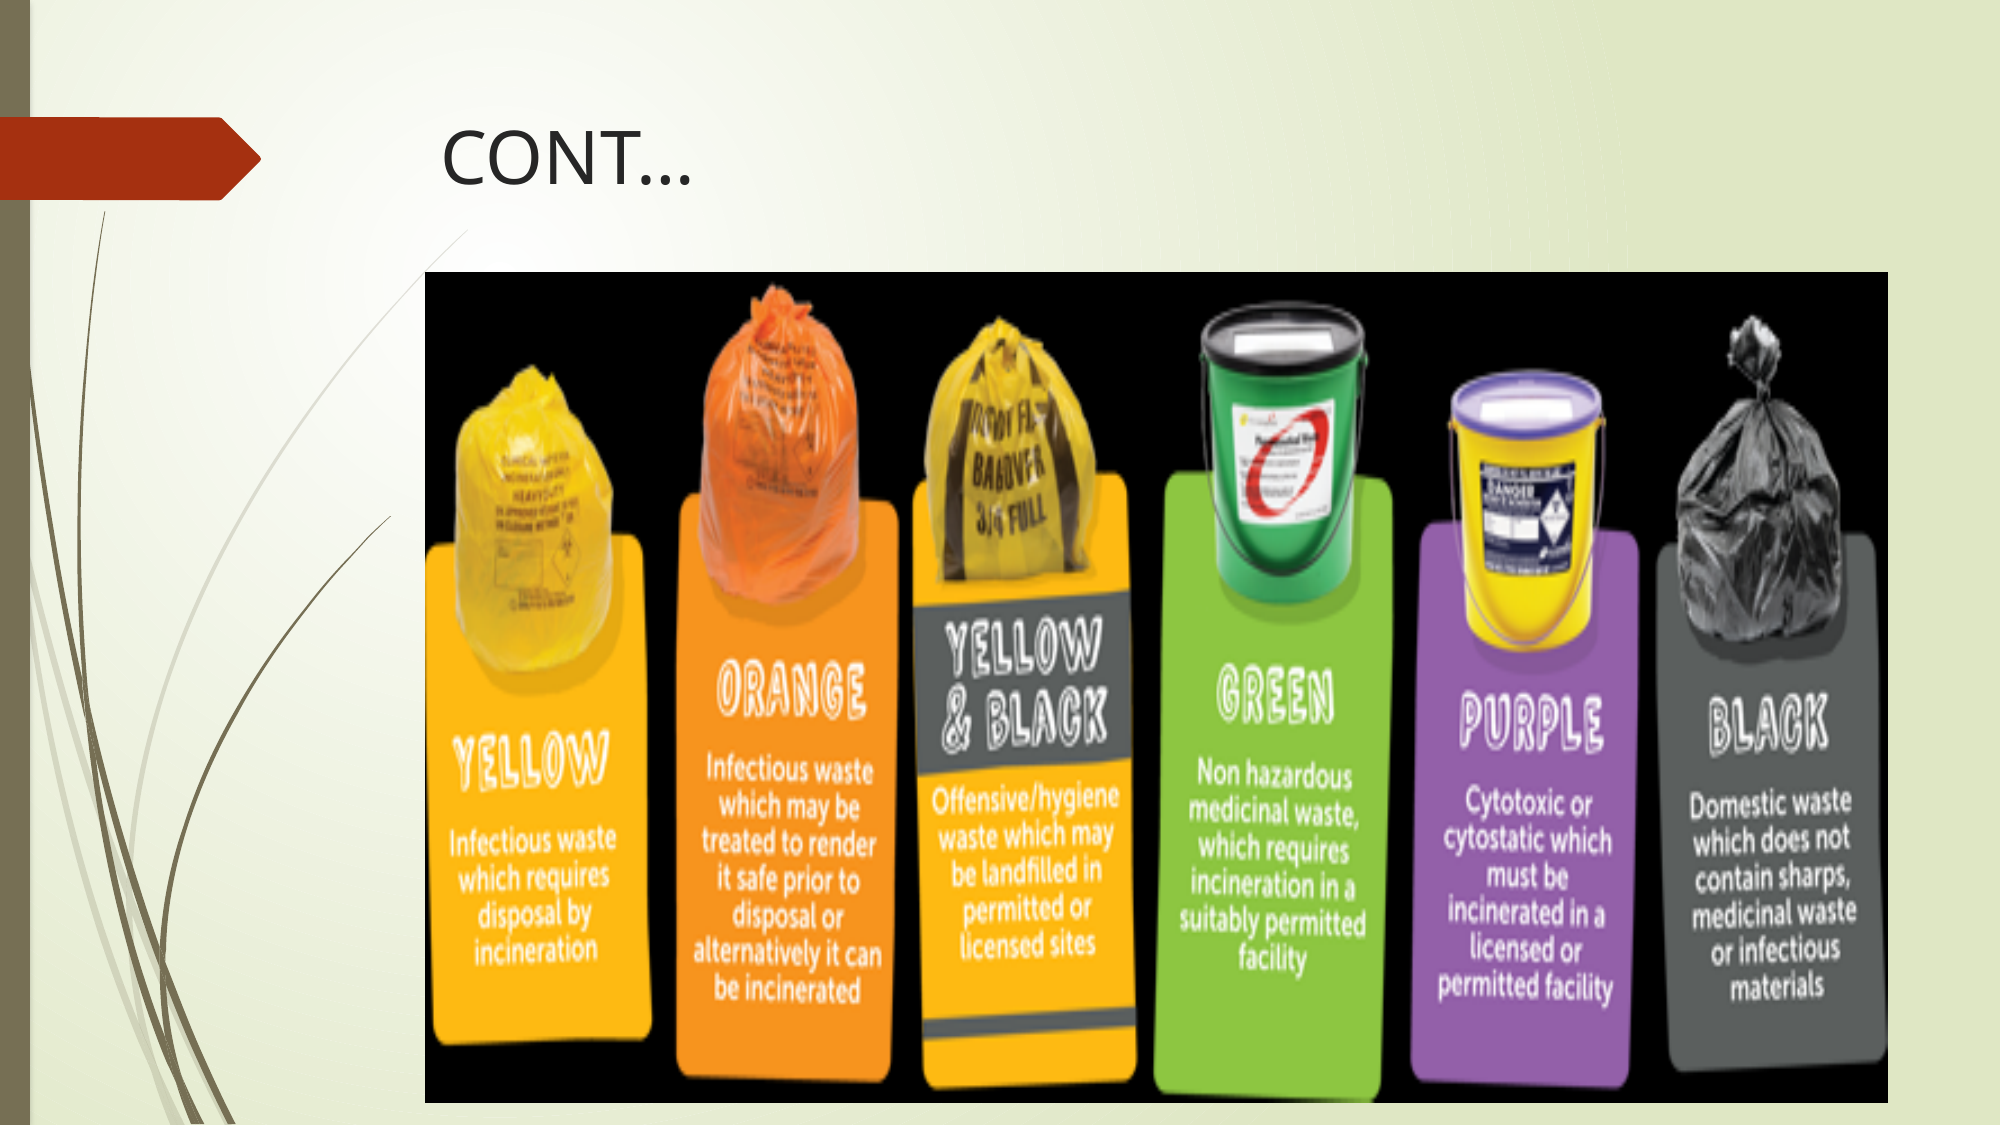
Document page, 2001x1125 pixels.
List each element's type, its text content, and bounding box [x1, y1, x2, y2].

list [425, 272, 1888, 1104]
title CONT… [425, 102, 1888, 207]
